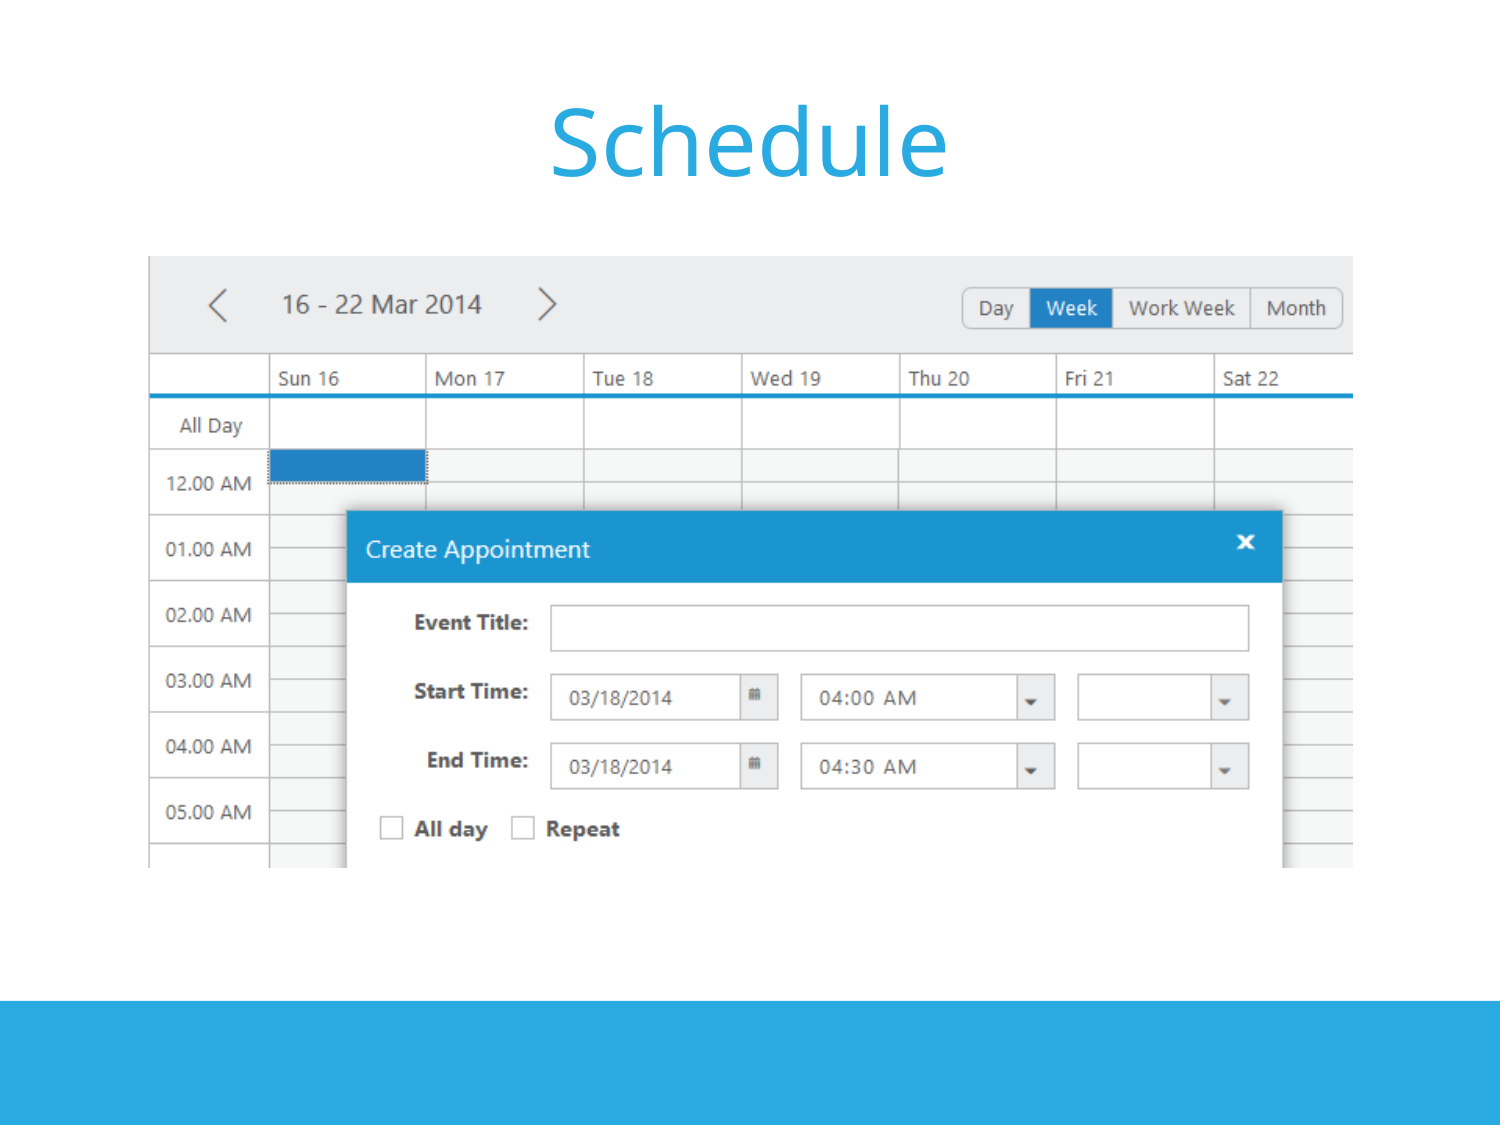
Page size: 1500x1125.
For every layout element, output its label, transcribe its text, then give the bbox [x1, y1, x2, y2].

title Schedule [75, 45, 1425, 233]
text_box [0, 999, 1500, 1125]
picture [147, 256, 1353, 869]
